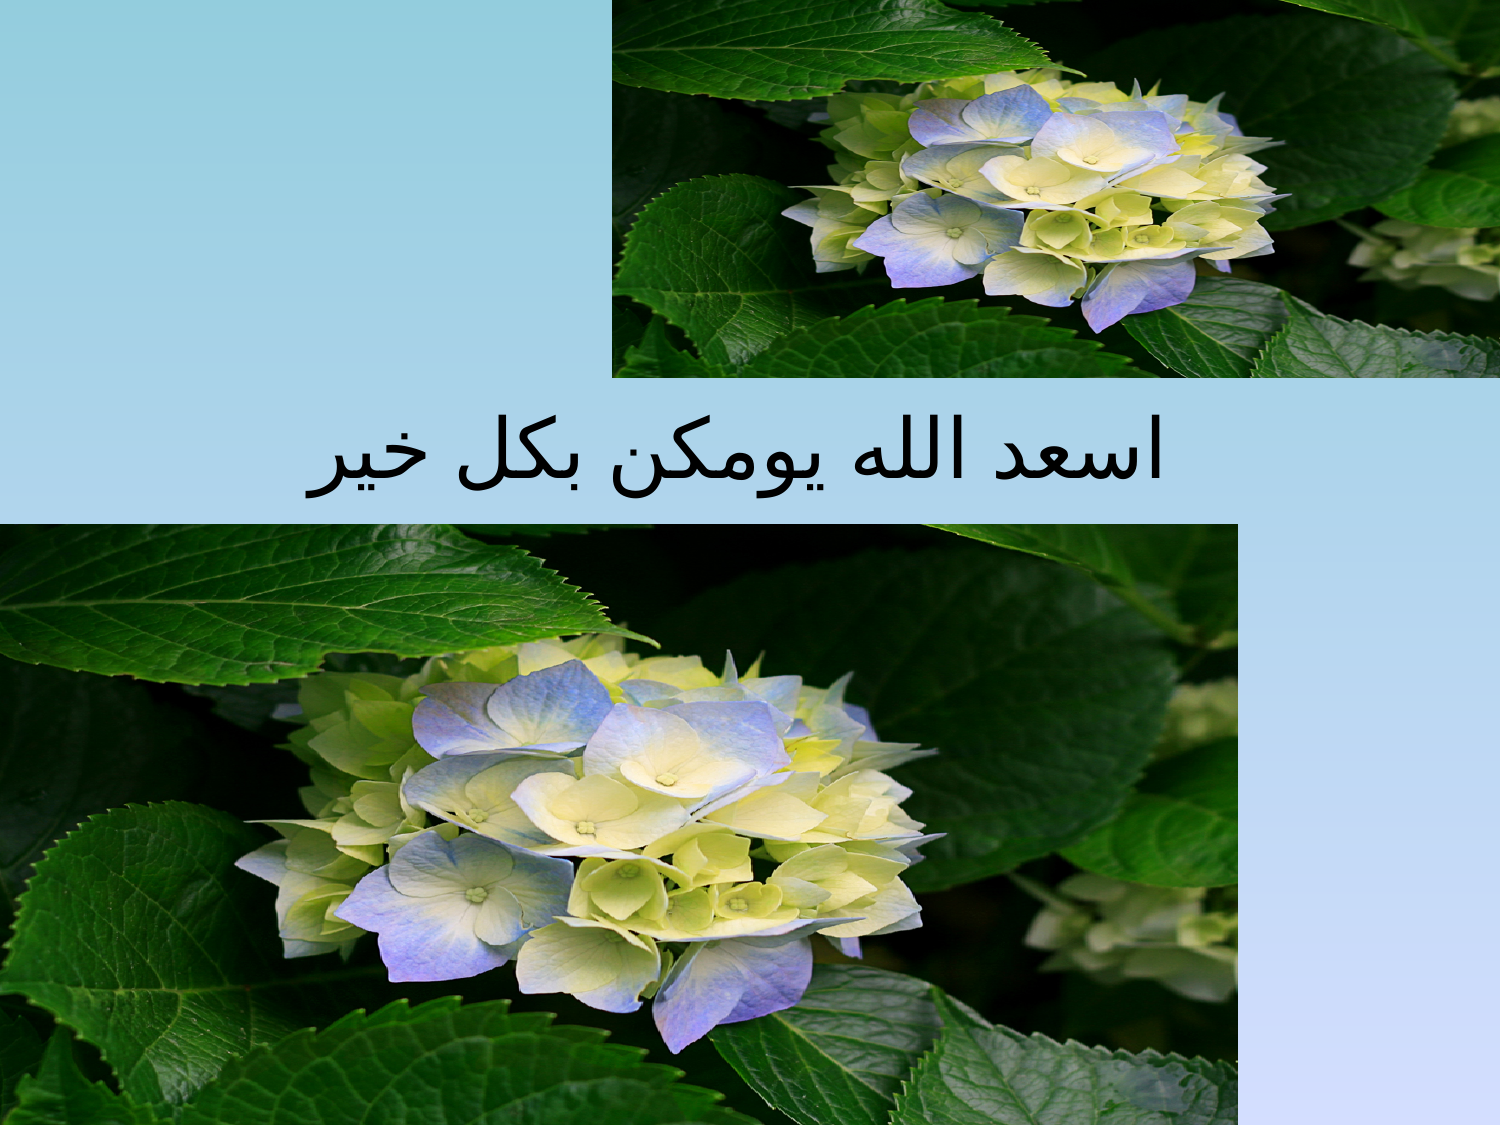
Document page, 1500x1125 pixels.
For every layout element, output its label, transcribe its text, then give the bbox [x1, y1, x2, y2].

picture [0, 524, 1238, 1125]
picture [612, 0, 1500, 378]
list اسعد الله يومكن بكل خير [75, 387, 1425, 550]
